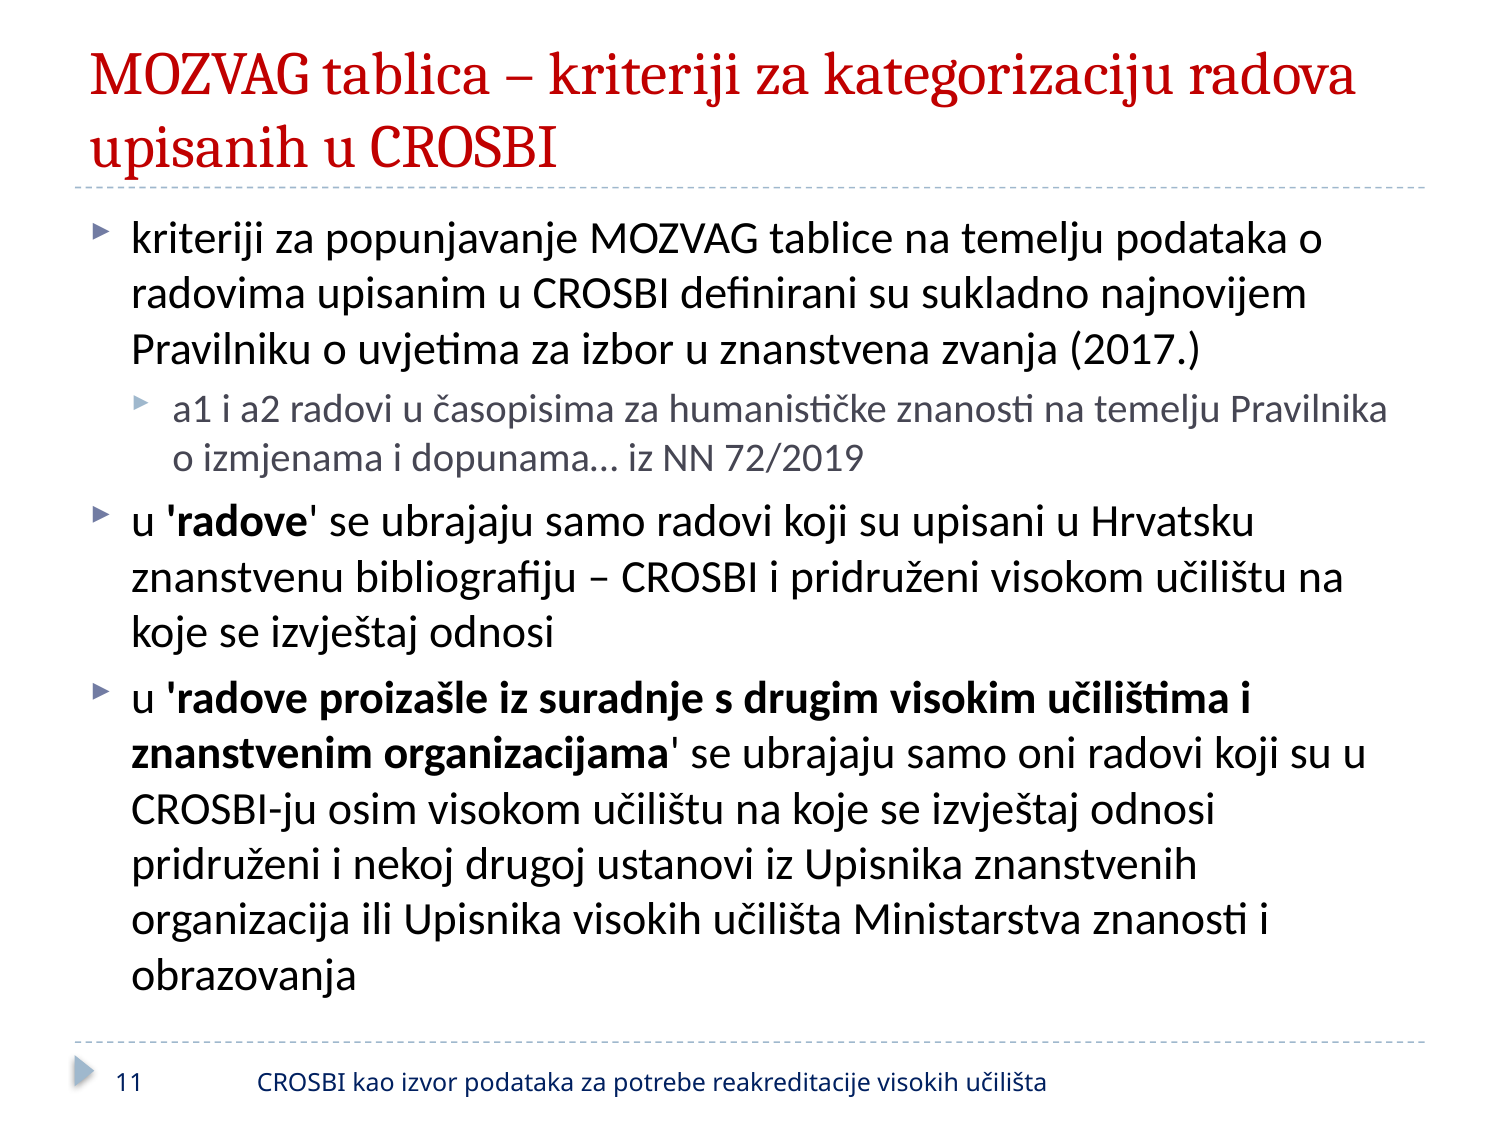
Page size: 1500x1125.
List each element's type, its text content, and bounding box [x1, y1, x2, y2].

slide_number 11 [100, 1058, 207, 1119]
list kriteriji za popunjavanje MOZVAG tablice na temelju podataka o radovima upisanim u CROSBI definirani su sukladno najnovijem Pravilniku o uvjetima za izbor u znanstvena zvanja (2017.) a1 i a2 radovi u časopisima za humanističke znanosti na temelju Pravilnika o izmjenama i dopunama… iz NN 72/2019 u 'radove' se ubrajaju samo radovi koji su upisani u Hrvatsku znanstvenu bibliografiju – CROSBI i pridruženi visokom učilištu na koje se izvještaj odnosi u 'radove proizašle iz suradnje s drugim visokim učilištima i znanstvenim organizacijama' se ubrajaju samo oni radovi koji su u CROSBI-ju osim visokom učilištu na koje se izvještaj odnosi pridruženi i nekoj drugoj ustanovi iz Upisnika znanstvenih organizacija ili Upisnika visokih učilišta Ministarstva znanosti i obrazovanja [75, 200, 1425, 1010]
footer CROSBI kao izvor podataka za potrebe reakreditacije visokih učilišta [242, 1058, 1164, 1119]
title MOZVAG tablica – kriteriji za kategorizaciju radova upisanih u CROSBI [75, 24, 1425, 188]
